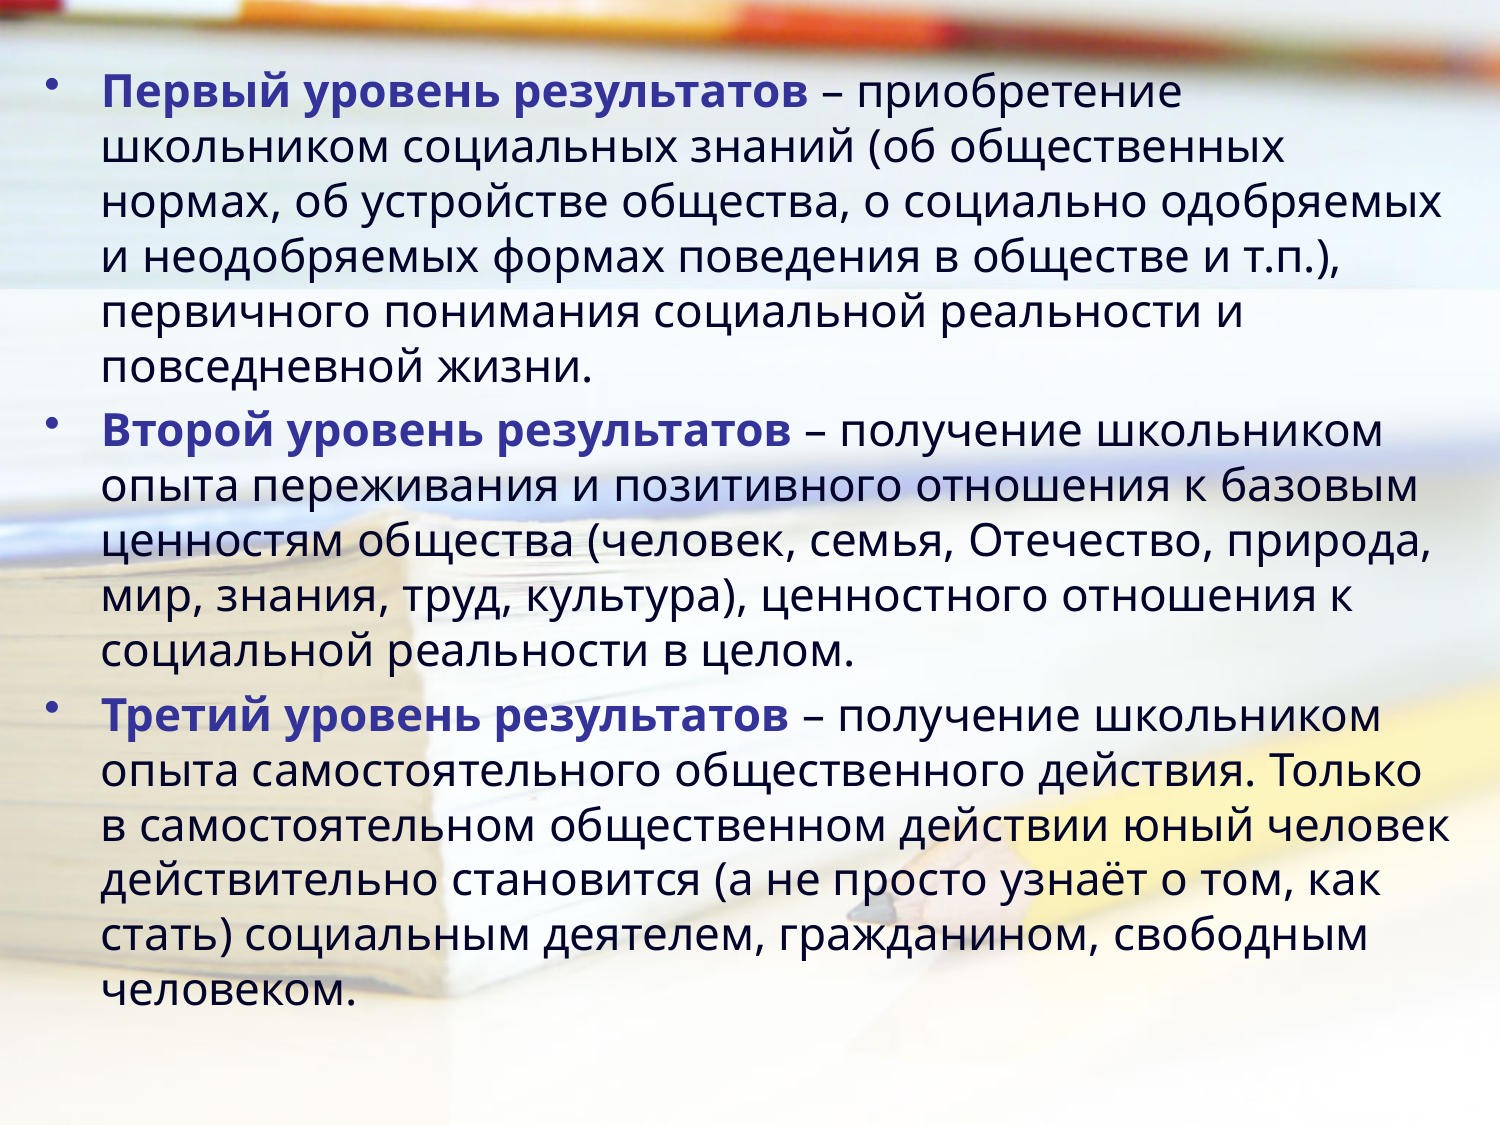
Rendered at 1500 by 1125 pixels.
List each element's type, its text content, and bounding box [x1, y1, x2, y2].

list Первый уровень результатов – приобретение школьником социальных знаний (об общественных нормах, об устройстве общества, о социально одобряемых и неодобряемых формах поведения в обществе и т.п.), первичного понимания социальной реальности и повседневной жизни. Второй уровень результатов – получение школьником опыта переживания и позитивного отношения к базовым ценностям общества (человек, семья, Отечество, природа, мир, знания, труд, культура), ценностного отношения к социальной реальности в целом. Третий уровень результатов – получение школьником опыта самостоятельного общественного действия. Только в самостоятельном общественном действии юный человек действительно становится (а не просто узнаёт о том, как стать) социальным деятелем, гражданином, свободным человеком. [29, 54, 1471, 1095]
picture [0, 0, 1500, 1125]
